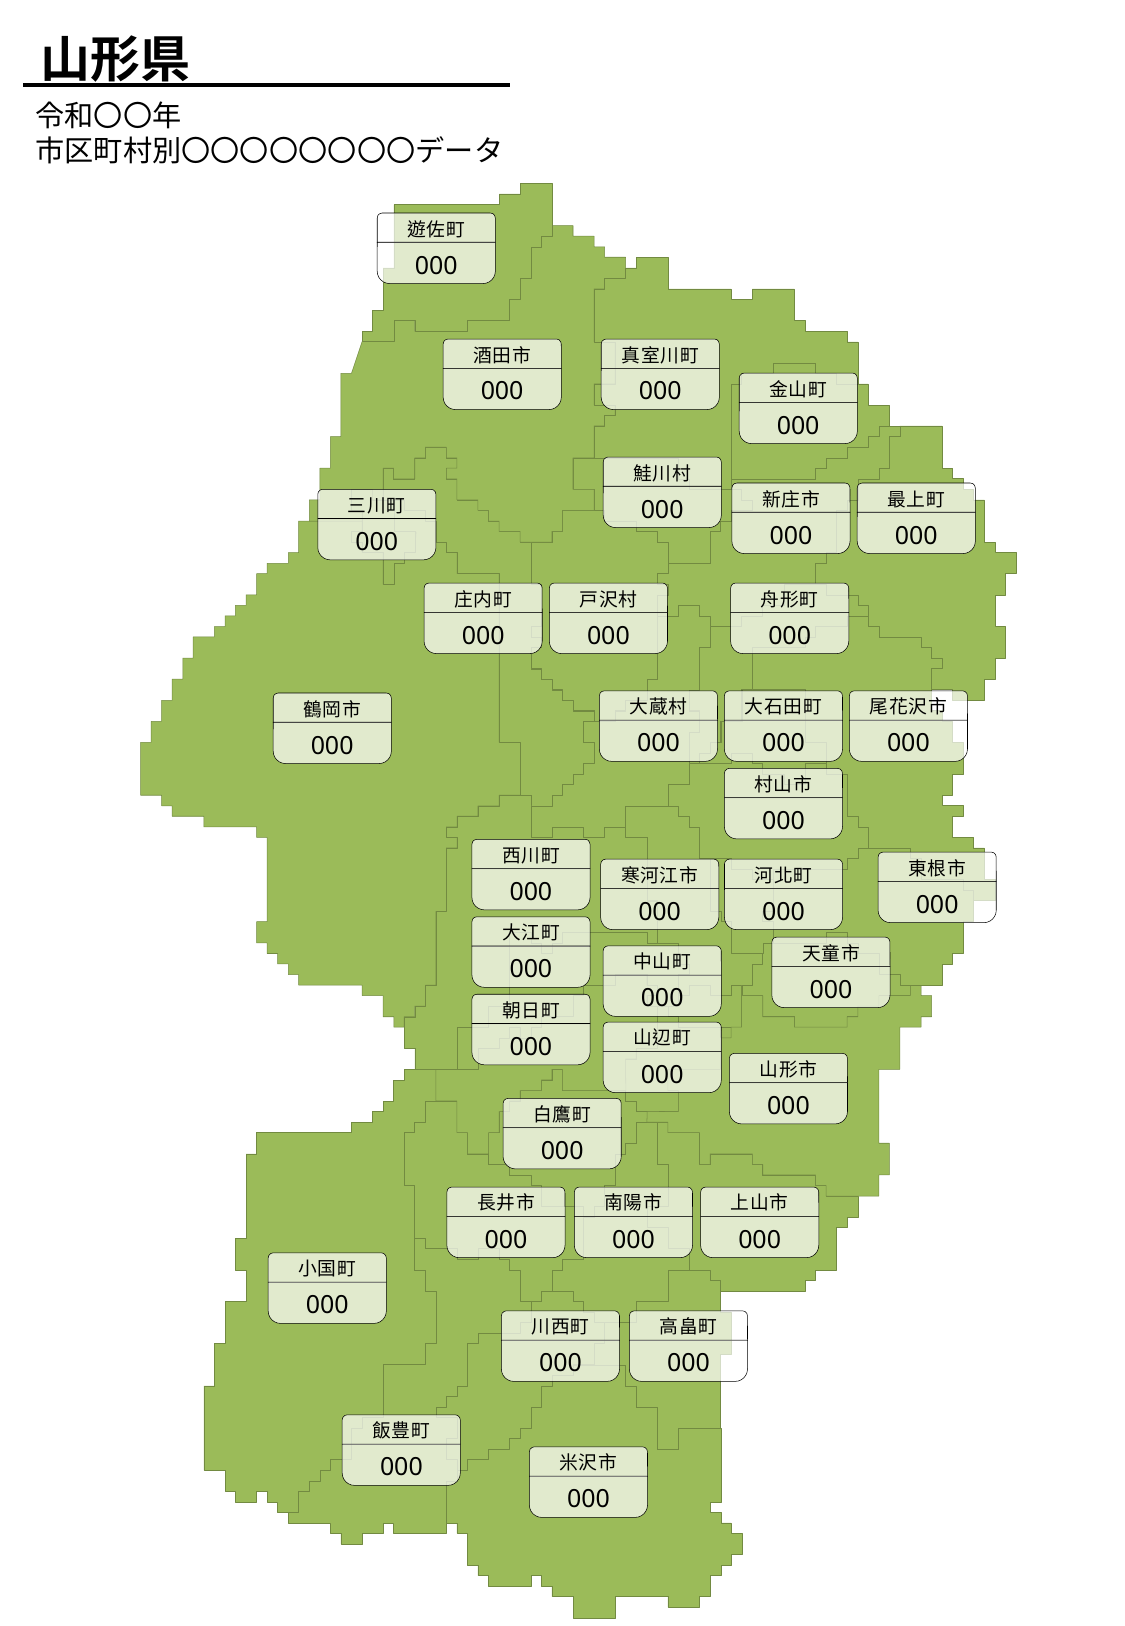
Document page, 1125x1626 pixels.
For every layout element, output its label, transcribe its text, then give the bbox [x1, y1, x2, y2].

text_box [267, 1252, 387, 1324]
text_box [140, 183, 1017, 1619]
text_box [729, 1053, 848, 1125]
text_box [501, 1310, 620, 1382]
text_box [502, 1098, 622, 1170]
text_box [724, 858, 843, 930]
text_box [471, 916, 591, 988]
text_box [376, 212, 496, 284]
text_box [600, 338, 720, 410]
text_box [724, 690, 843, 762]
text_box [317, 489, 437, 561]
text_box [471, 994, 591, 1066]
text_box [600, 858, 720, 930]
text_box 山形県 [25, 20, 206, 83]
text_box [529, 1446, 648, 1518]
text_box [272, 692, 392, 764]
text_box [738, 372, 858, 444]
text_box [730, 582, 850, 654]
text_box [471, 839, 591, 911]
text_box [700, 1186, 820, 1258]
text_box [602, 1023, 722, 1093]
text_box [602, 945, 722, 1017]
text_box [602, 456, 722, 528]
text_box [856, 482, 976, 554]
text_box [574, 1186, 693, 1258]
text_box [771, 936, 891, 1008]
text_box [423, 582, 543, 654]
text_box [629, 1310, 748, 1382]
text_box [599, 690, 718, 762]
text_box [549, 582, 668, 654]
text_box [446, 1186, 566, 1258]
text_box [442, 338, 562, 410]
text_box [877, 851, 997, 923]
text_box 令和〇〇年 市区町村別〇〇〇〇〇〇〇〇データ [20, 89, 519, 175]
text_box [341, 1414, 461, 1486]
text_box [731, 482, 851, 554]
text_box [849, 690, 968, 762]
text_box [724, 768, 843, 840]
